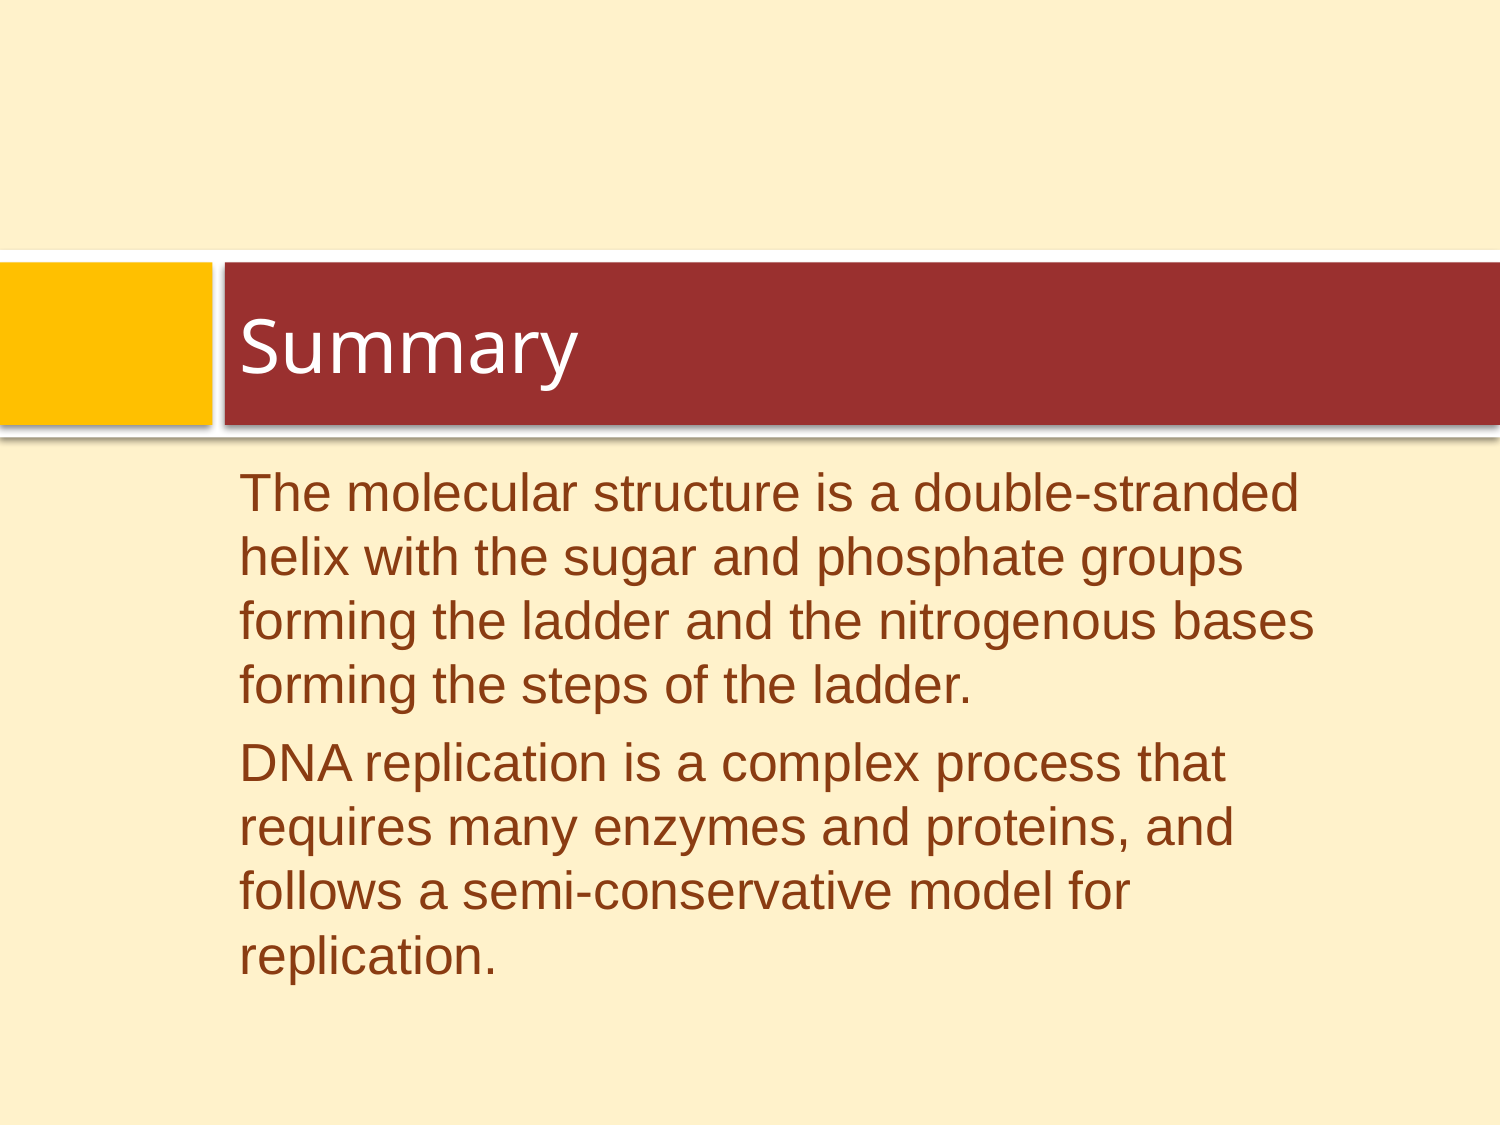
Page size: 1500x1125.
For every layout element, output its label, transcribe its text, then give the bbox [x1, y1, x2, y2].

list The molecular structure is a double-stranded helix with the sugar and phosphate groups forming the ladder and the nitrogenous bases forming the steps of the ladder. DNA replication is a complex process that requires many enzymes and proteins, and follows a semi-conservative model for replication. [225, 450, 1394, 1004]
title Summary [225, 262, 1475, 425]
